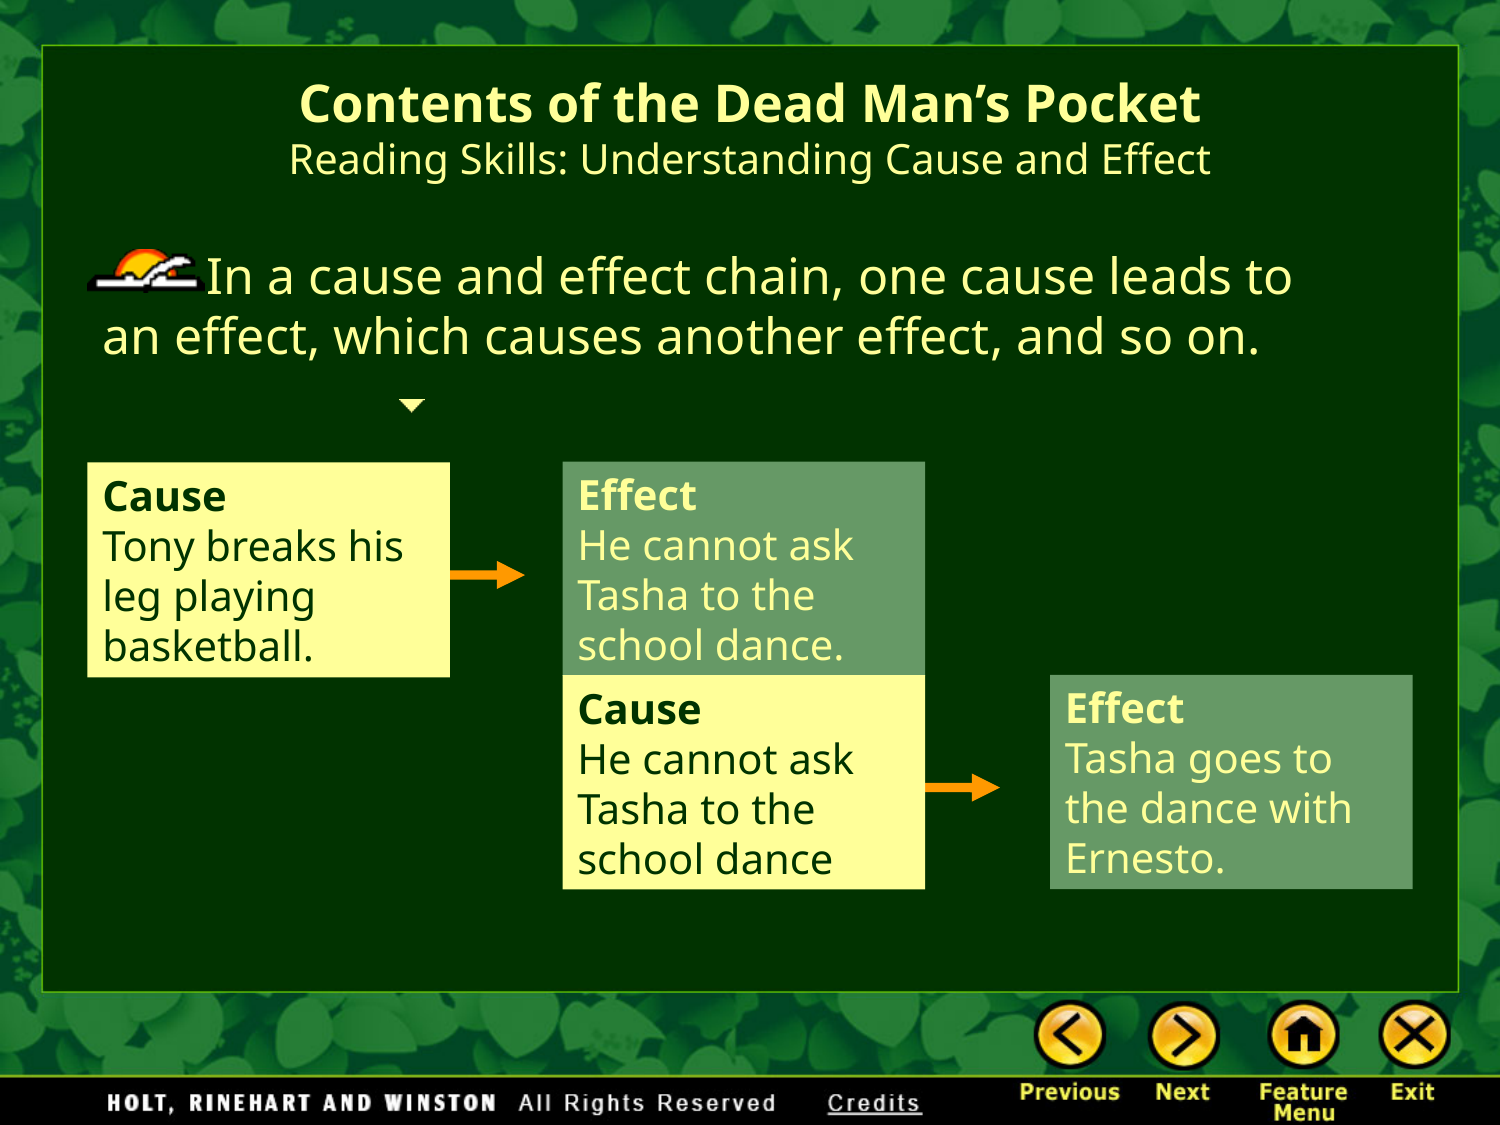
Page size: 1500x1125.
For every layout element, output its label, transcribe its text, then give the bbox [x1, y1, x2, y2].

text_box Cause Tony breaks his leg playing basketball. [87, 462, 450, 678]
text_box [926, 781, 1000, 794]
title Contents of the Dead Man’s Pocket Reading Skills: Understanding Cause and Effect [49, 62, 1451, 191]
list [87, 249, 205, 293]
text_box [450, 568, 526, 582]
text_box Effect He cannot ask Tasha to the school dance. [562, 461, 926, 675]
text_box Effect Tasha goes to the dance with Ernesto. [1050, 674, 1413, 890]
picture [0, 0, 1500, 1125]
text_box Cause He cannot ask Tasha to the school dance [562, 675, 926, 890]
text_box In a cause and effect chain, one cause leads to an effect, which causes another effect, and so on. [87, 237, 1363, 373]
